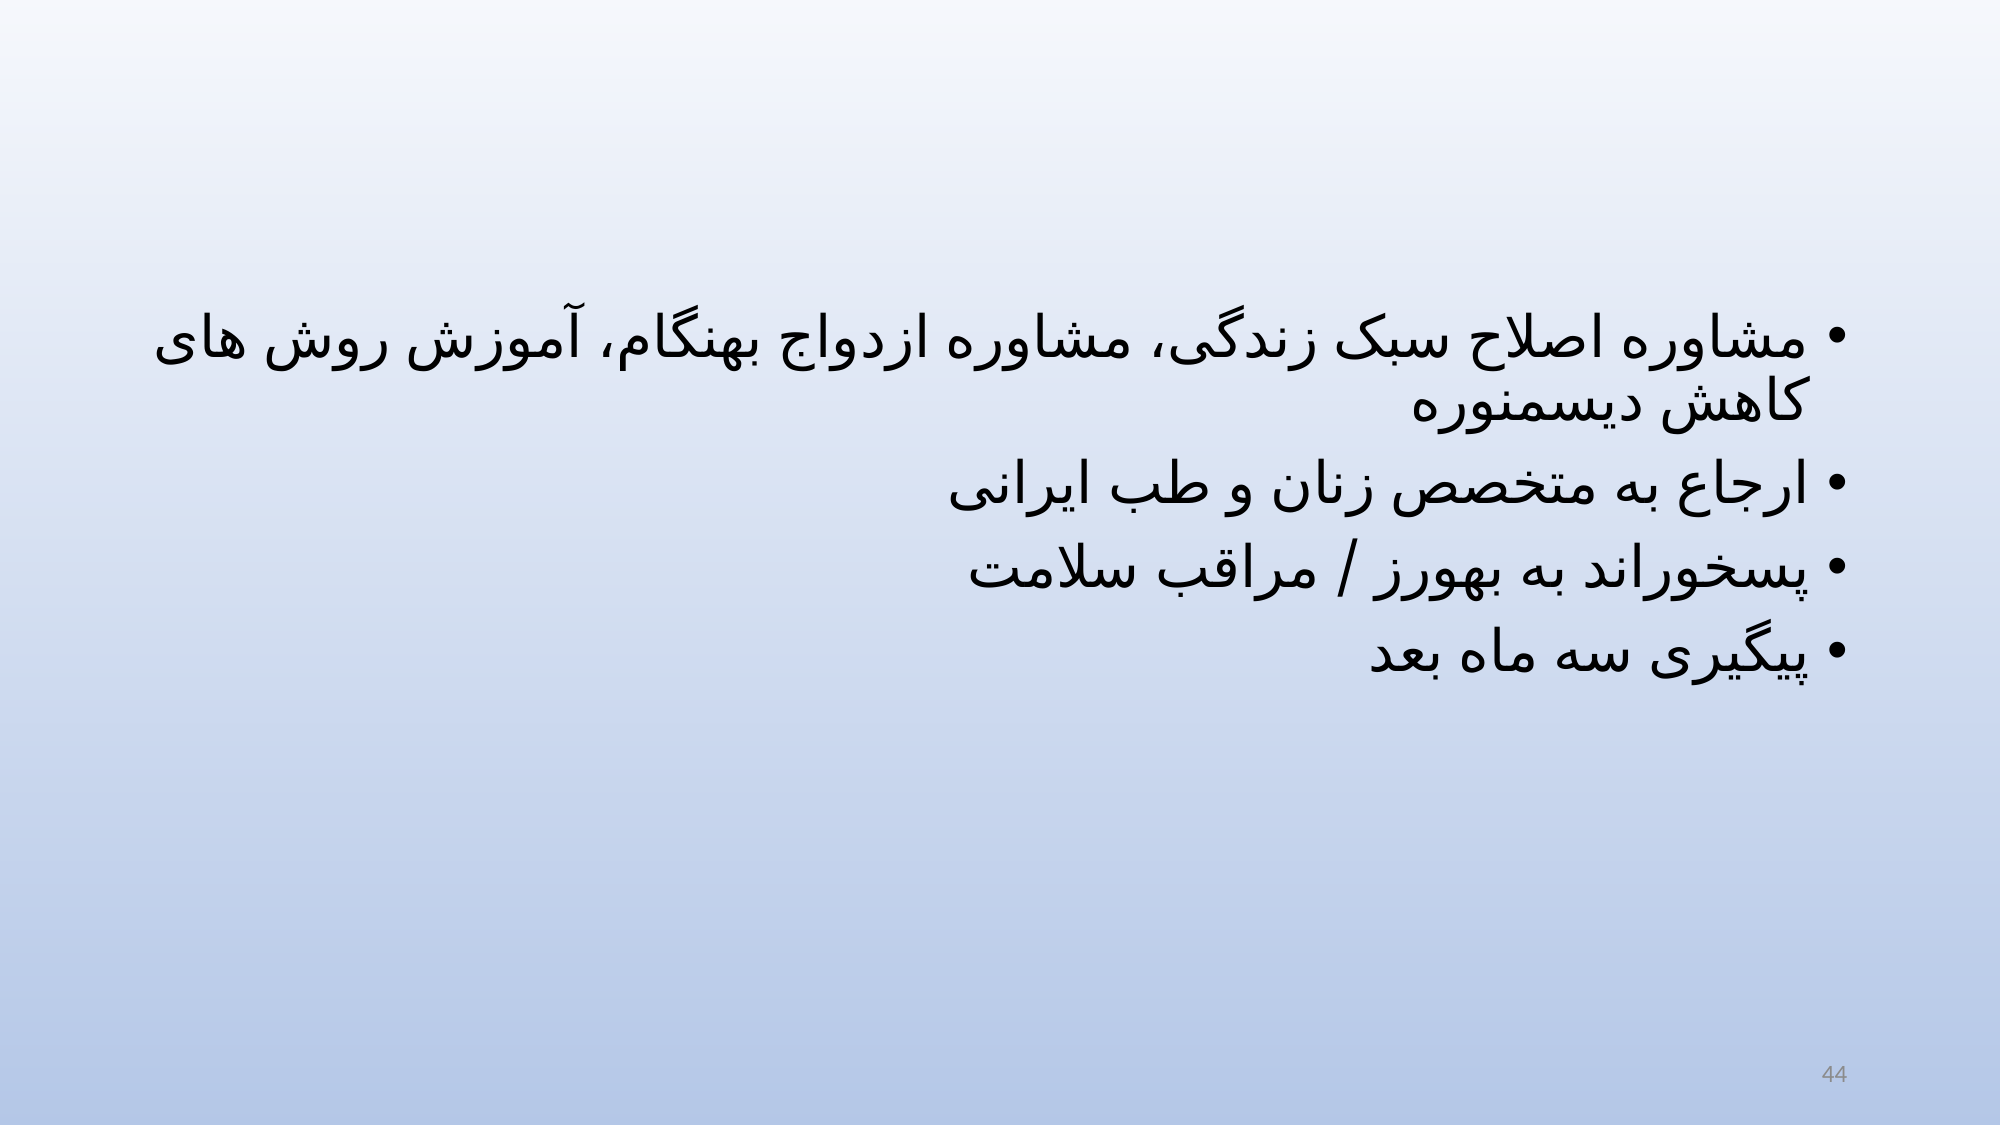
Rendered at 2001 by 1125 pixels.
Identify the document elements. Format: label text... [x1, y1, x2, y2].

slide_number 44 [1412, 1042, 1863, 1103]
list مشاوره اصلاح سبک زندگی، مشاوره ازدواج بهنگام، آموزش روش های کاهش دیسمنوره ارجاع به متخصص زنان و طب ایرانی پسخوراند به بهورز / مراقب سلامت پیگیری سه ماه بعد [137, 299, 1863, 1014]
